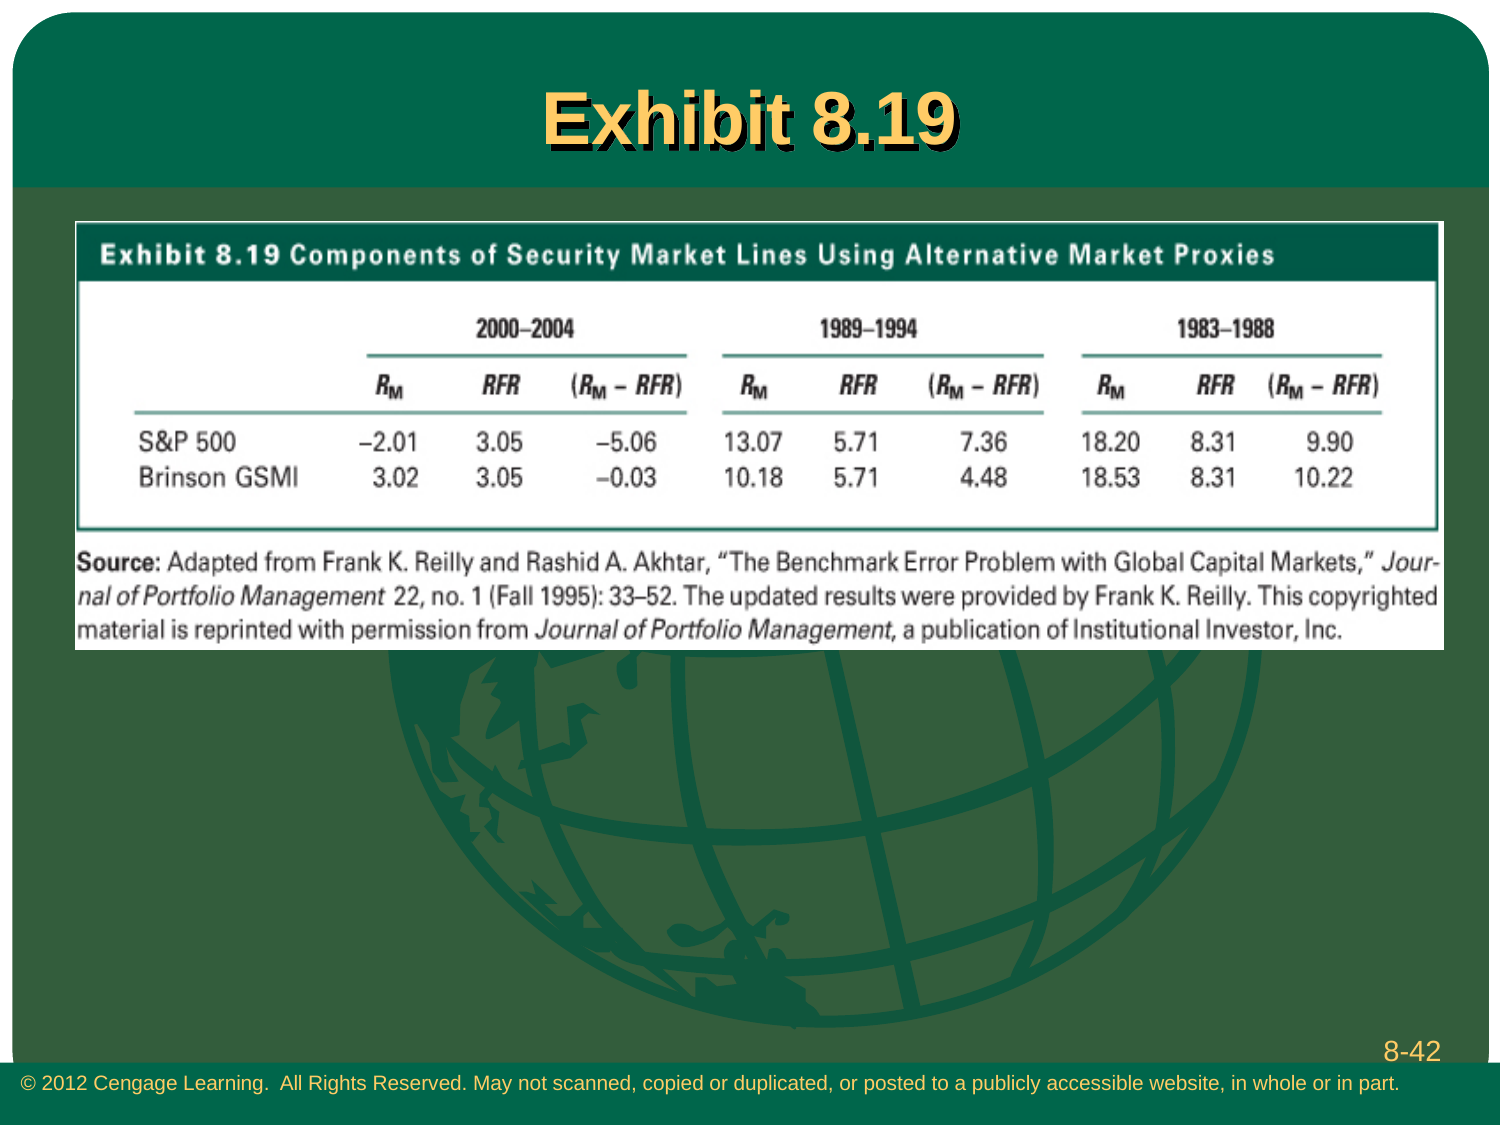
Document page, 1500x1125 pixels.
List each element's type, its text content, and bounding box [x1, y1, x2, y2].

footer © 2012 Cengage Learning. All Rights Reserved. May not scanned, copied or duplicated, or posted to a publicly accessible website, in whole or in part. [0, 1062, 1500, 1125]
title Exhibit 8.19 [75, 37, 1425, 193]
slide_number 8-42 [1325, 1025, 1500, 1088]
picture [74, 221, 1444, 651]
